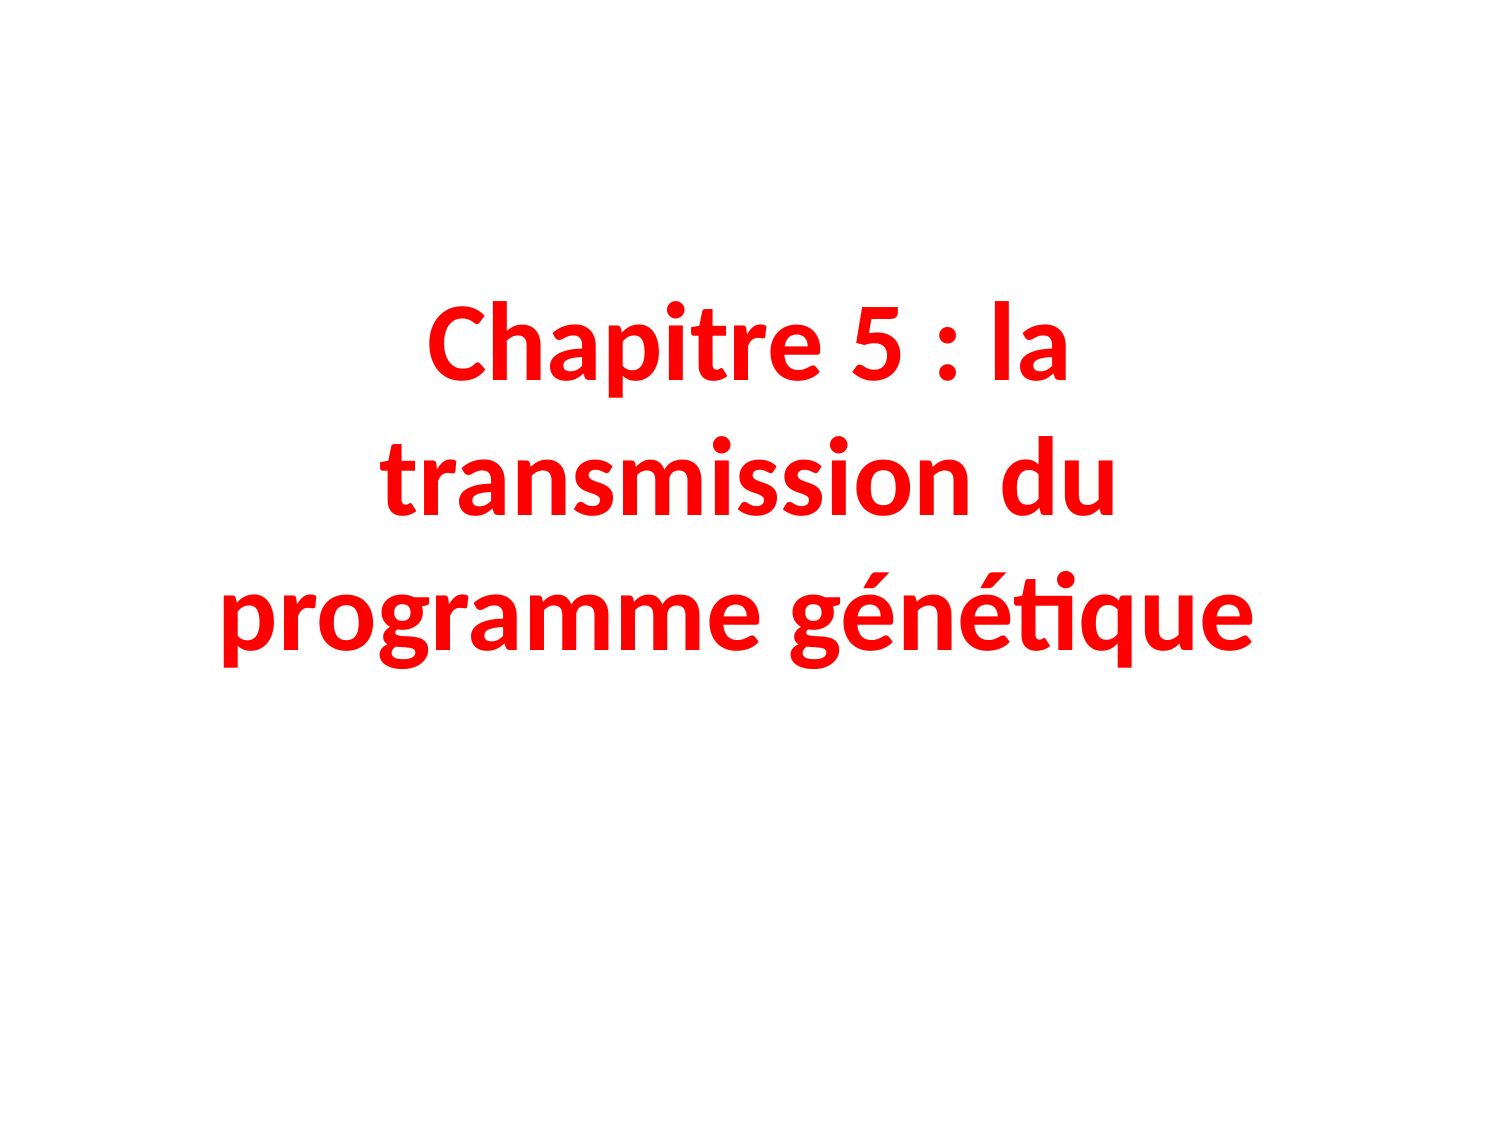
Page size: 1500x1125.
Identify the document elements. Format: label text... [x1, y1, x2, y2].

title Chapitre 5 : la transmission du programme génétique [112, 349, 1388, 591]
